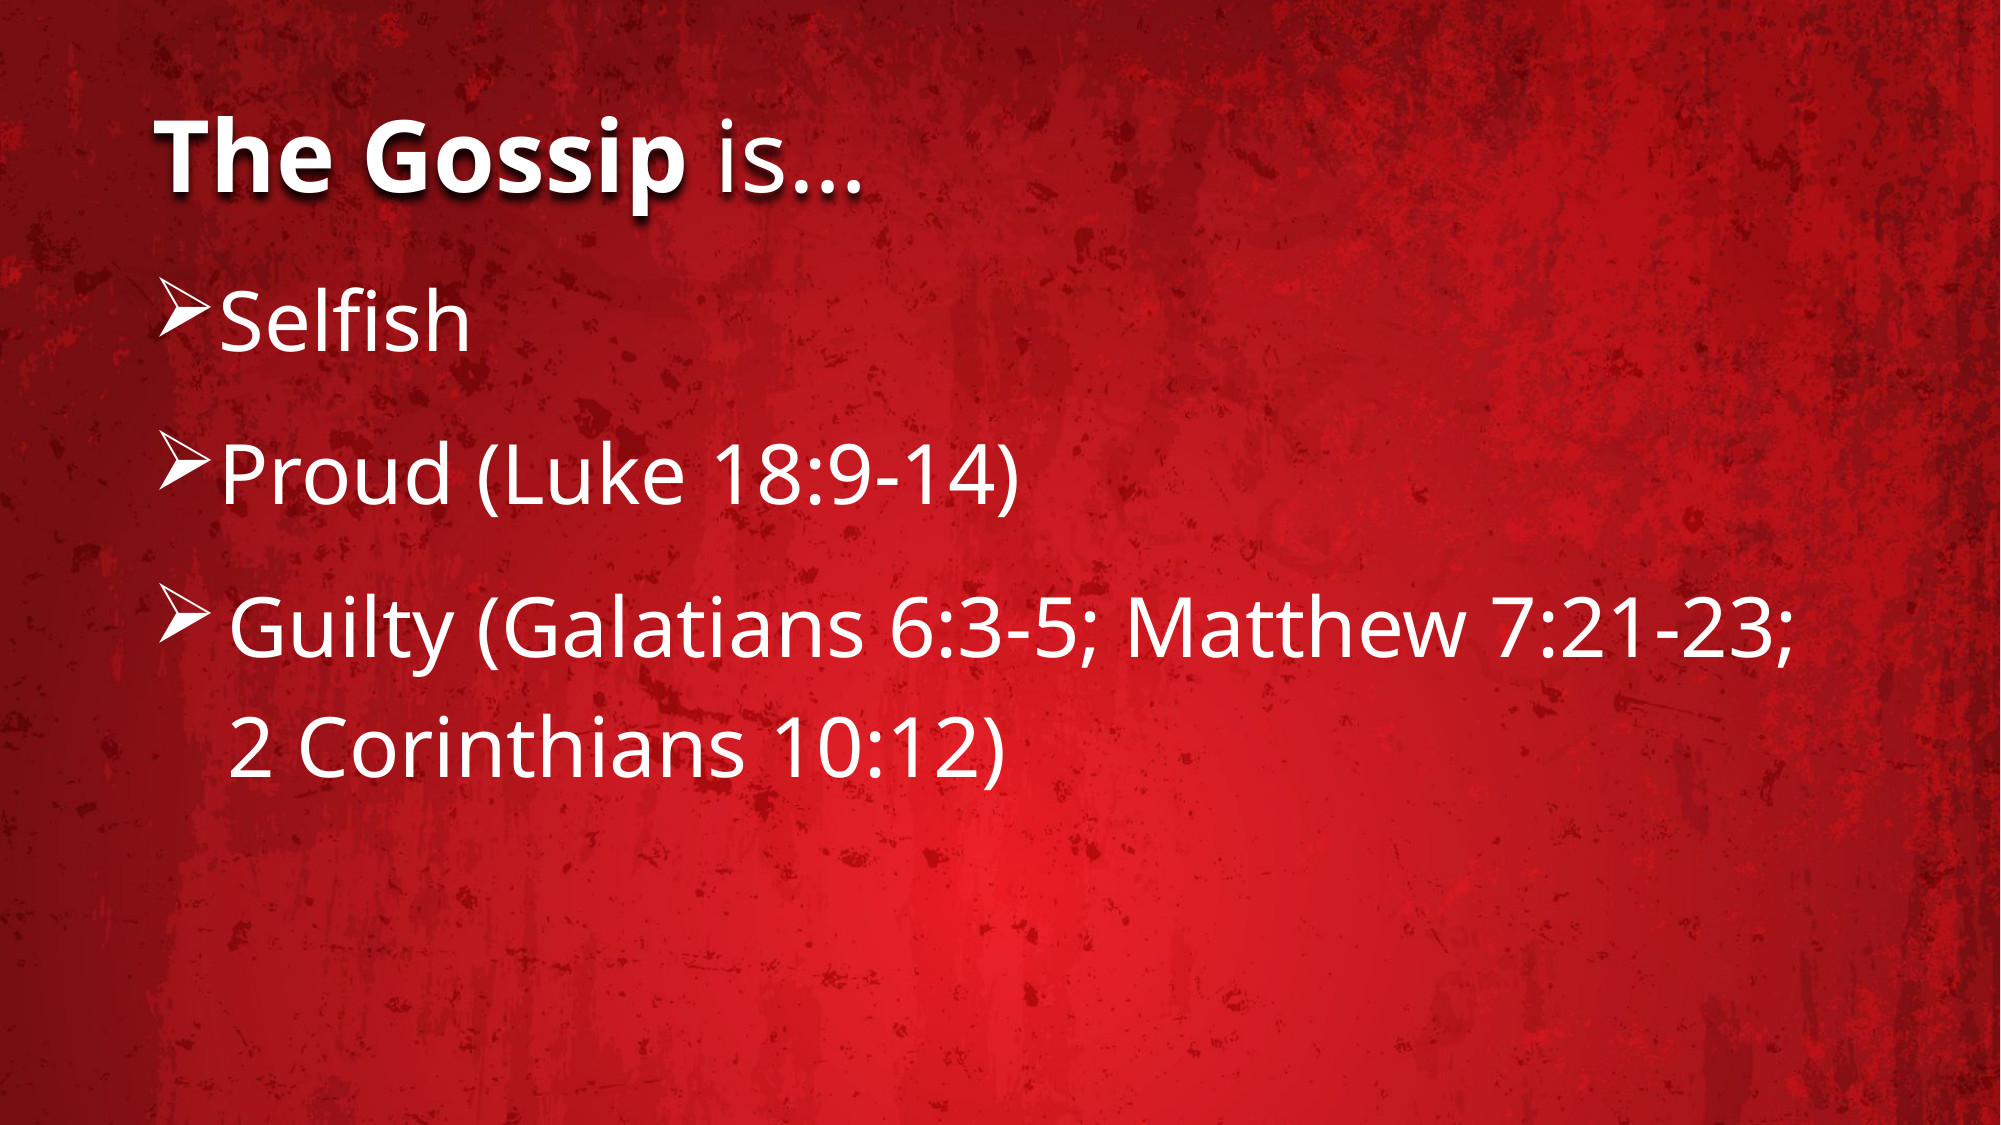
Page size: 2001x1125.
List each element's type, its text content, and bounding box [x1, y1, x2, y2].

picture [0, 0, 2001, 1125]
title The Gossip is… [137, 11, 1863, 208]
list Selfish Proud (Luke 18:9-14) Guilty (Galatians 6:3-5; Matthew 7:21-23; 2 Corinthians 10:12) [137, 208, 1863, 833]
